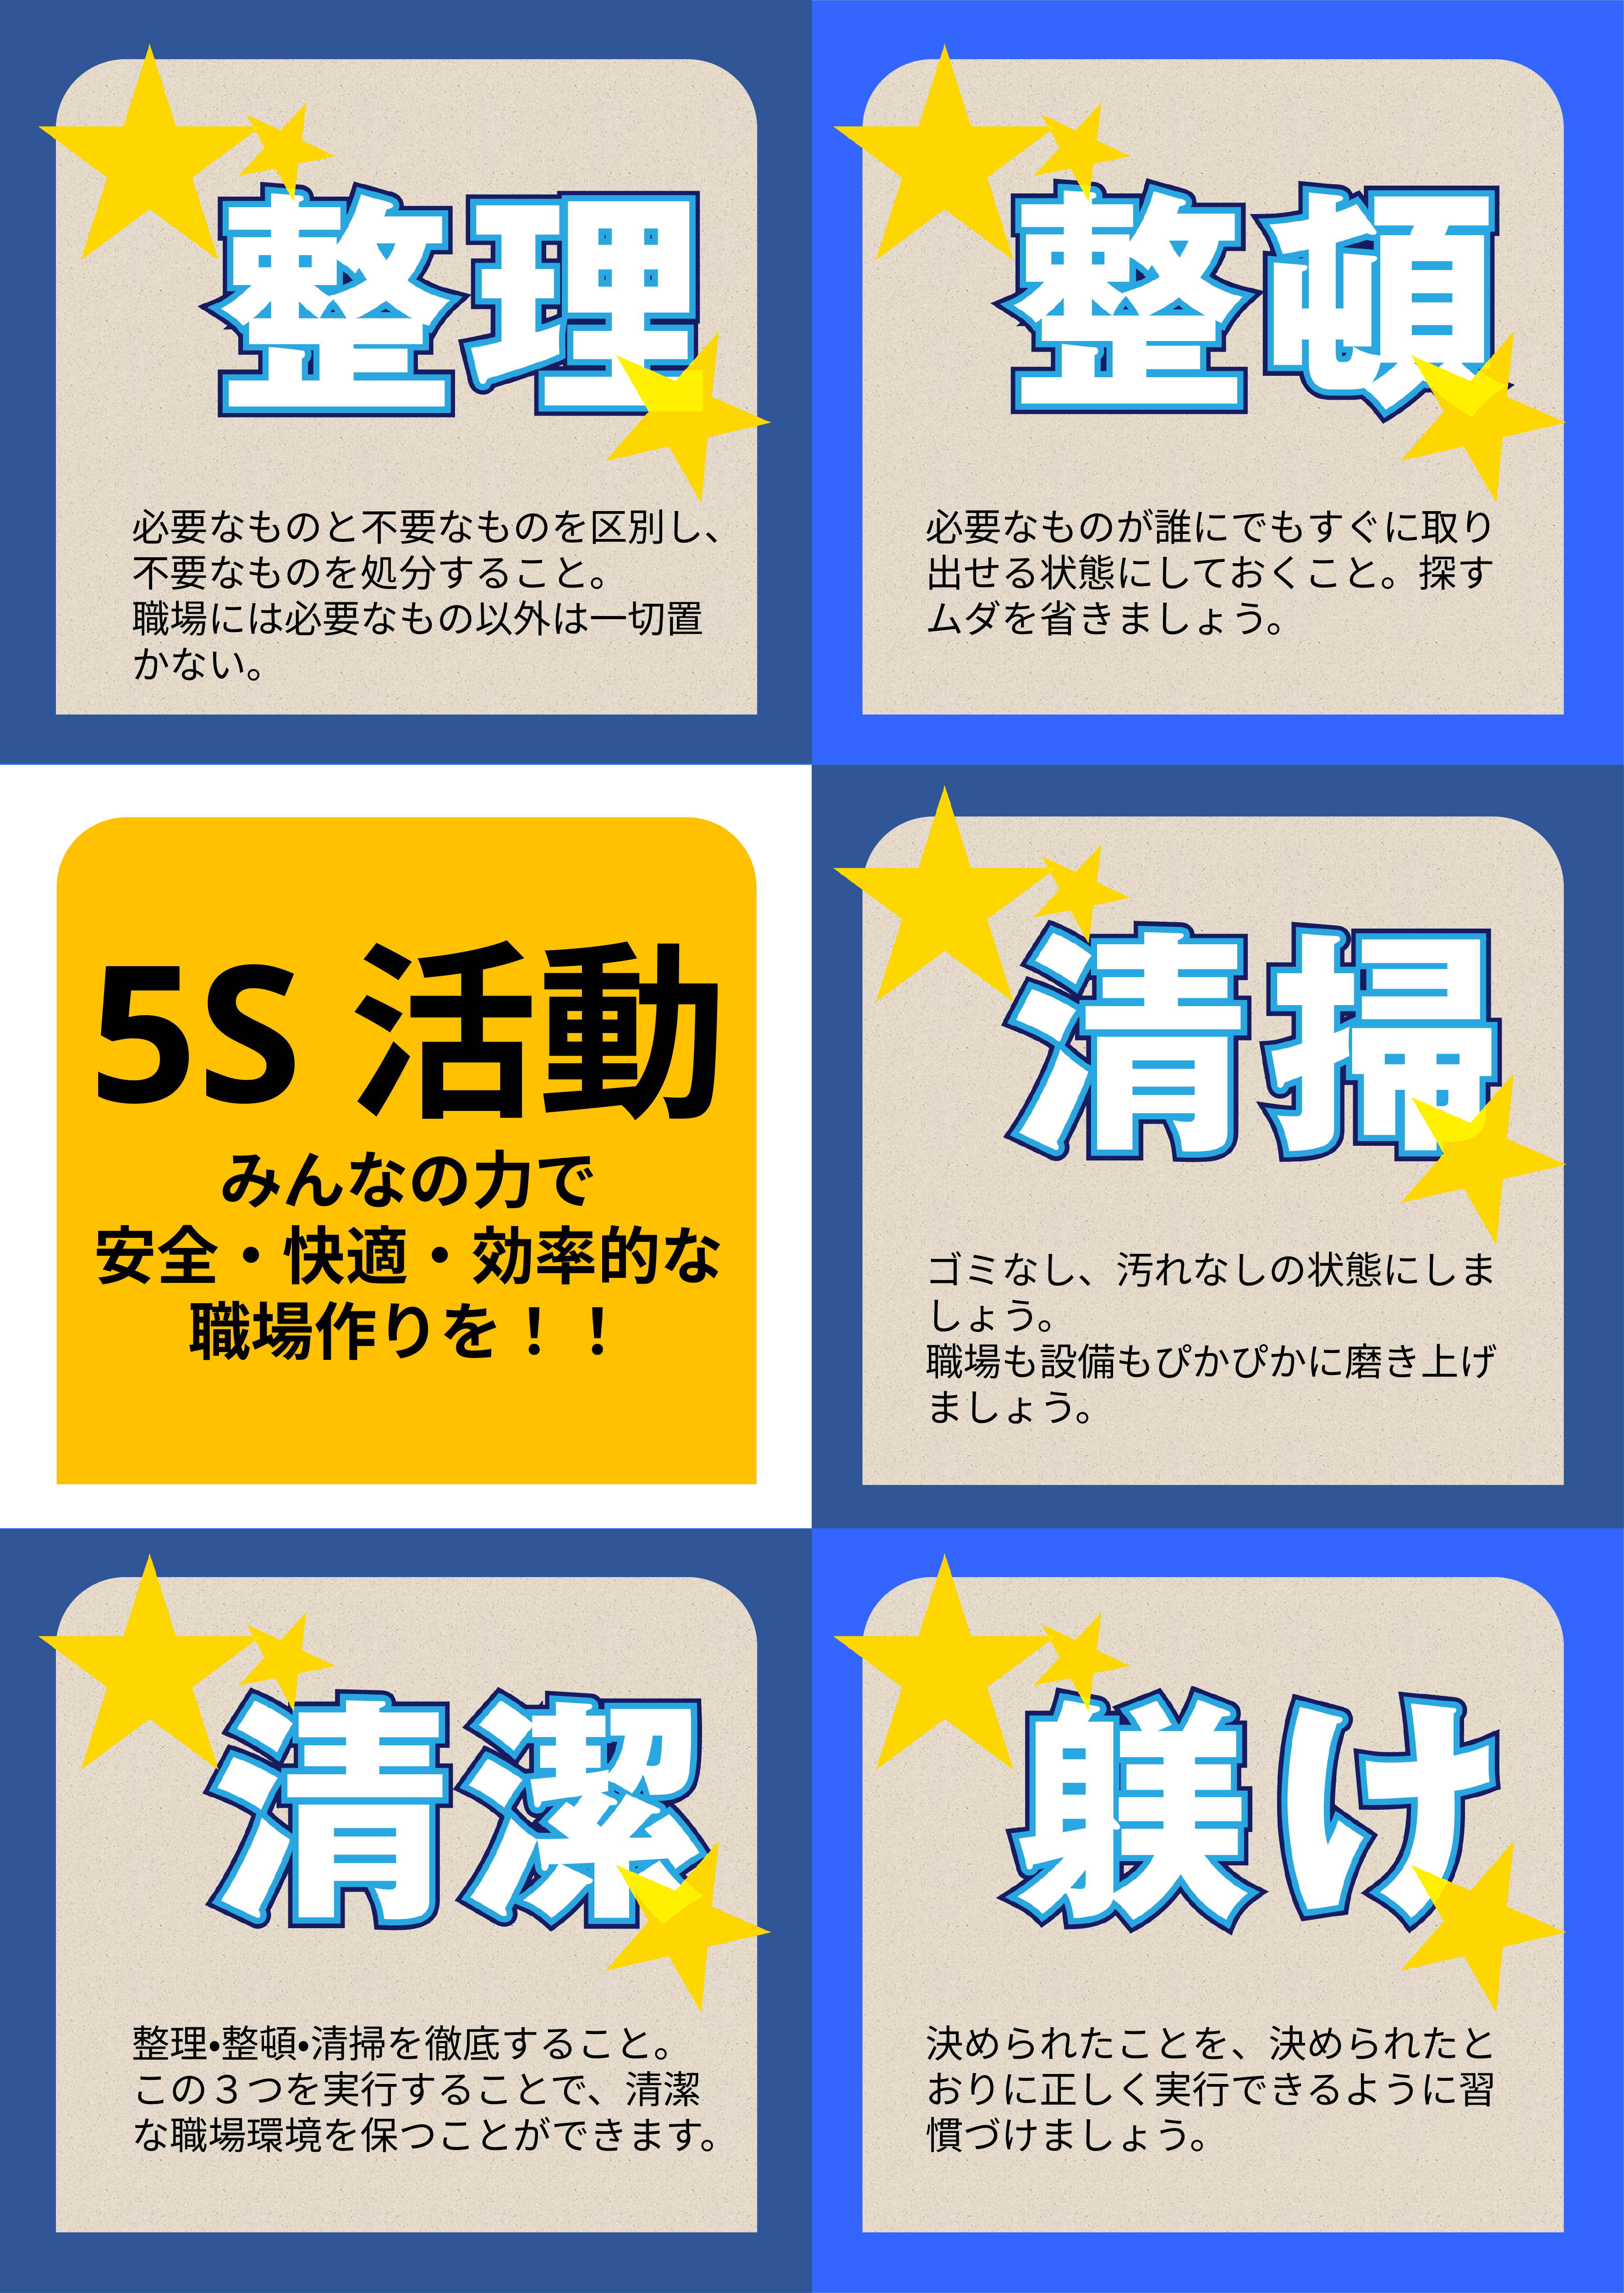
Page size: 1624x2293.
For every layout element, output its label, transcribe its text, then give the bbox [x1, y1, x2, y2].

text_box ゴミなし、汚れなしの状態にしましょう。 職場も設備もぴかぴかに磨き上げましょう。 [918, 1259, 1518, 1432]
text_box 5S活動 みんなの力で 安全・快適・効率的な 職場作りを！！ [63, 908, 754, 1370]
picture [818, 770, 1581, 1259]
picture [23, 28, 786, 517]
text_box [55, 517, 757, 715]
text_box 必要なものと不要なものを区別し、不要なものを処分すること。 職場には必要なもの以外は一切置かない。 [125, 517, 724, 690]
text_box 整理・整頓・清掃を徹底すること。この３つを実行することで、清潔な職場環境を保つことができます。 [125, 2027, 724, 2161]
text_box [862, 517, 1564, 715]
text_box [862, 2027, 1564, 2233]
text_box [55, 816, 758, 1486]
text_box [862, 1259, 1564, 1485]
text_box [55, 2027, 757, 2233]
picture [23, 1538, 786, 2027]
text_box 決められたことを、決められたとおりに正しく実行できるように習慣づけましょう。 [918, 2027, 1518, 2161]
picture [818, 28, 1581, 517]
picture [818, 1538, 1581, 2027]
text_box 必要なものが誰にでもすぐに取り出せる状態にしておくこと。探すムダを省きましょう。 [918, 517, 1518, 644]
